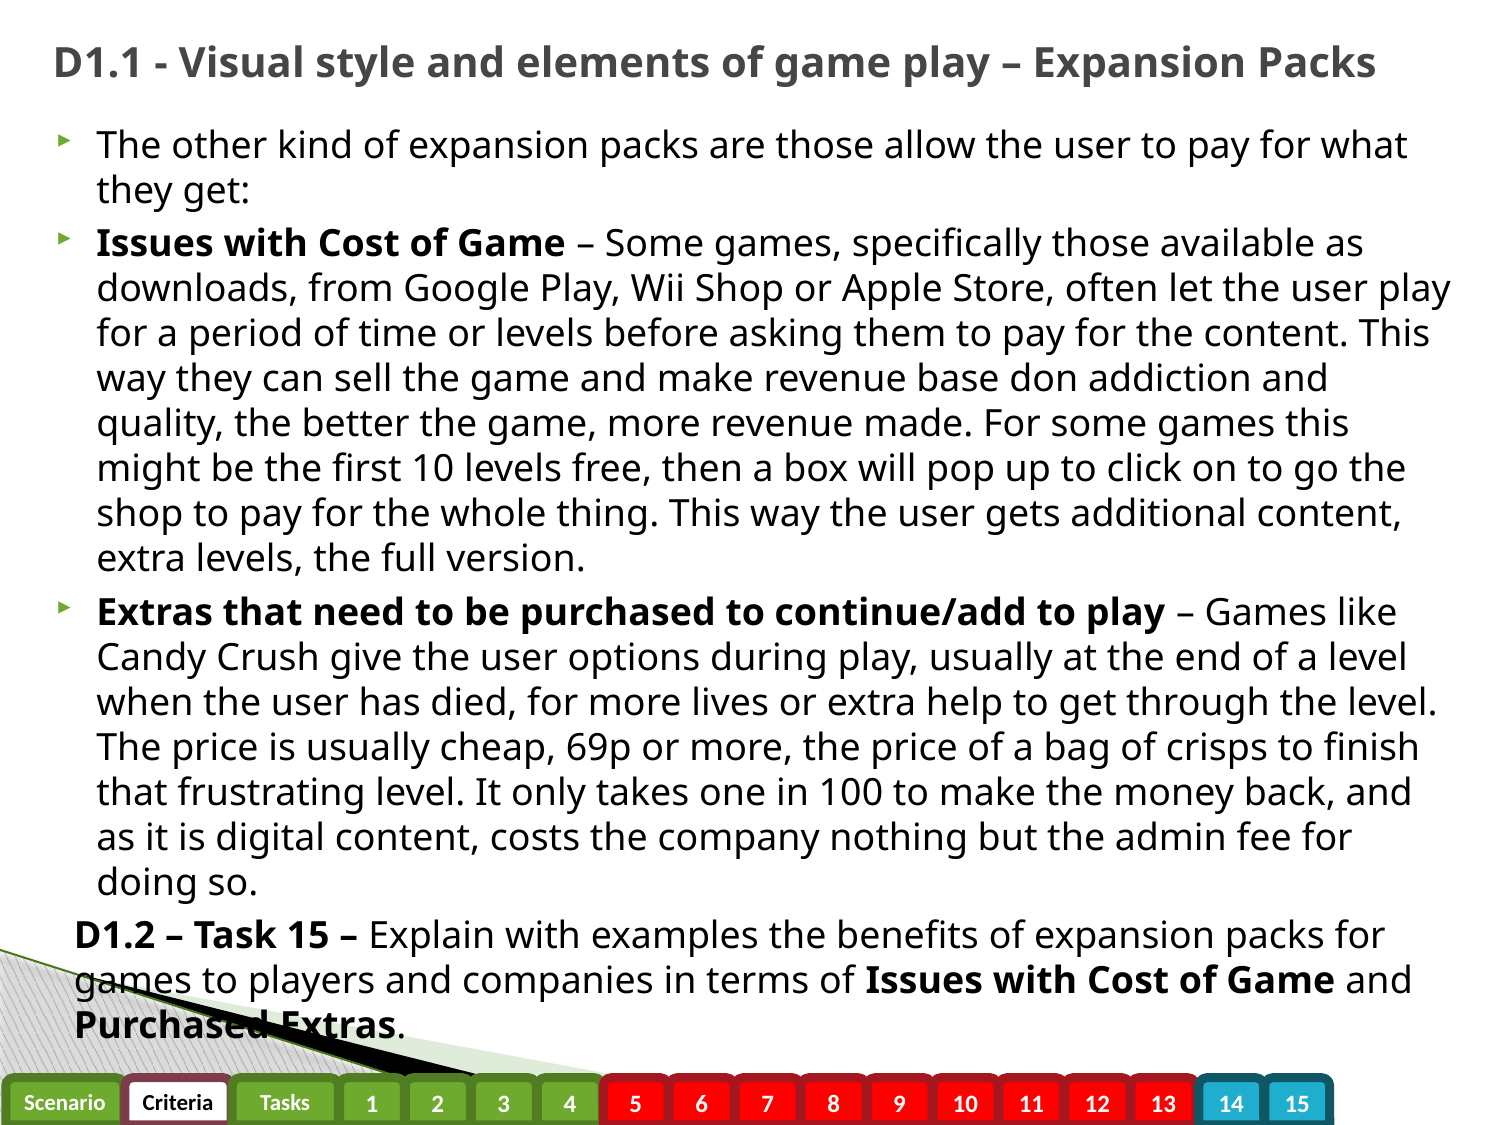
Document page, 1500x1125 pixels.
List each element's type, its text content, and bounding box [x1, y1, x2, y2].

list The other kind of expansion packs are those allow the user to pay for what they get: Issues with Cost of Game – Some games, specifically those available as downloads, from Google Play, Wii Shop or Apple Store, often let the user play for a period of time or levels before asking them to pay for the content. This way they can sell the game and make revenue base don addiction and quality, the better the game, more revenue made. For some games this might be the first 10 levels free, then a box will pop up to click on to go the shop to pay for the whole thing. This way the user gets additional content, extra levels, the full version. Extras that need to be purchased to continue/add to play – Games like Candy Crush give the user options during play, usually at the end of a level when the user has died, for more lives or extra help to get through the level. The price is usually cheap, 69p or more, the price of a bag of crisps to finish that frustrating level. It only takes one in 100 to make the money back, and as it is digital content, costs the company nothing but the admin fee for doing so. D1.2 – Task 15 – Explain with examples the benefits of expansion packs for games to players and companies in terms of Issues with Cost of Game and Purchased Extras. [41, 113, 1471, 1071]
title D1.1 - Visual style and elements of game play – Expansion Packs [37, 19, 1471, 102]
